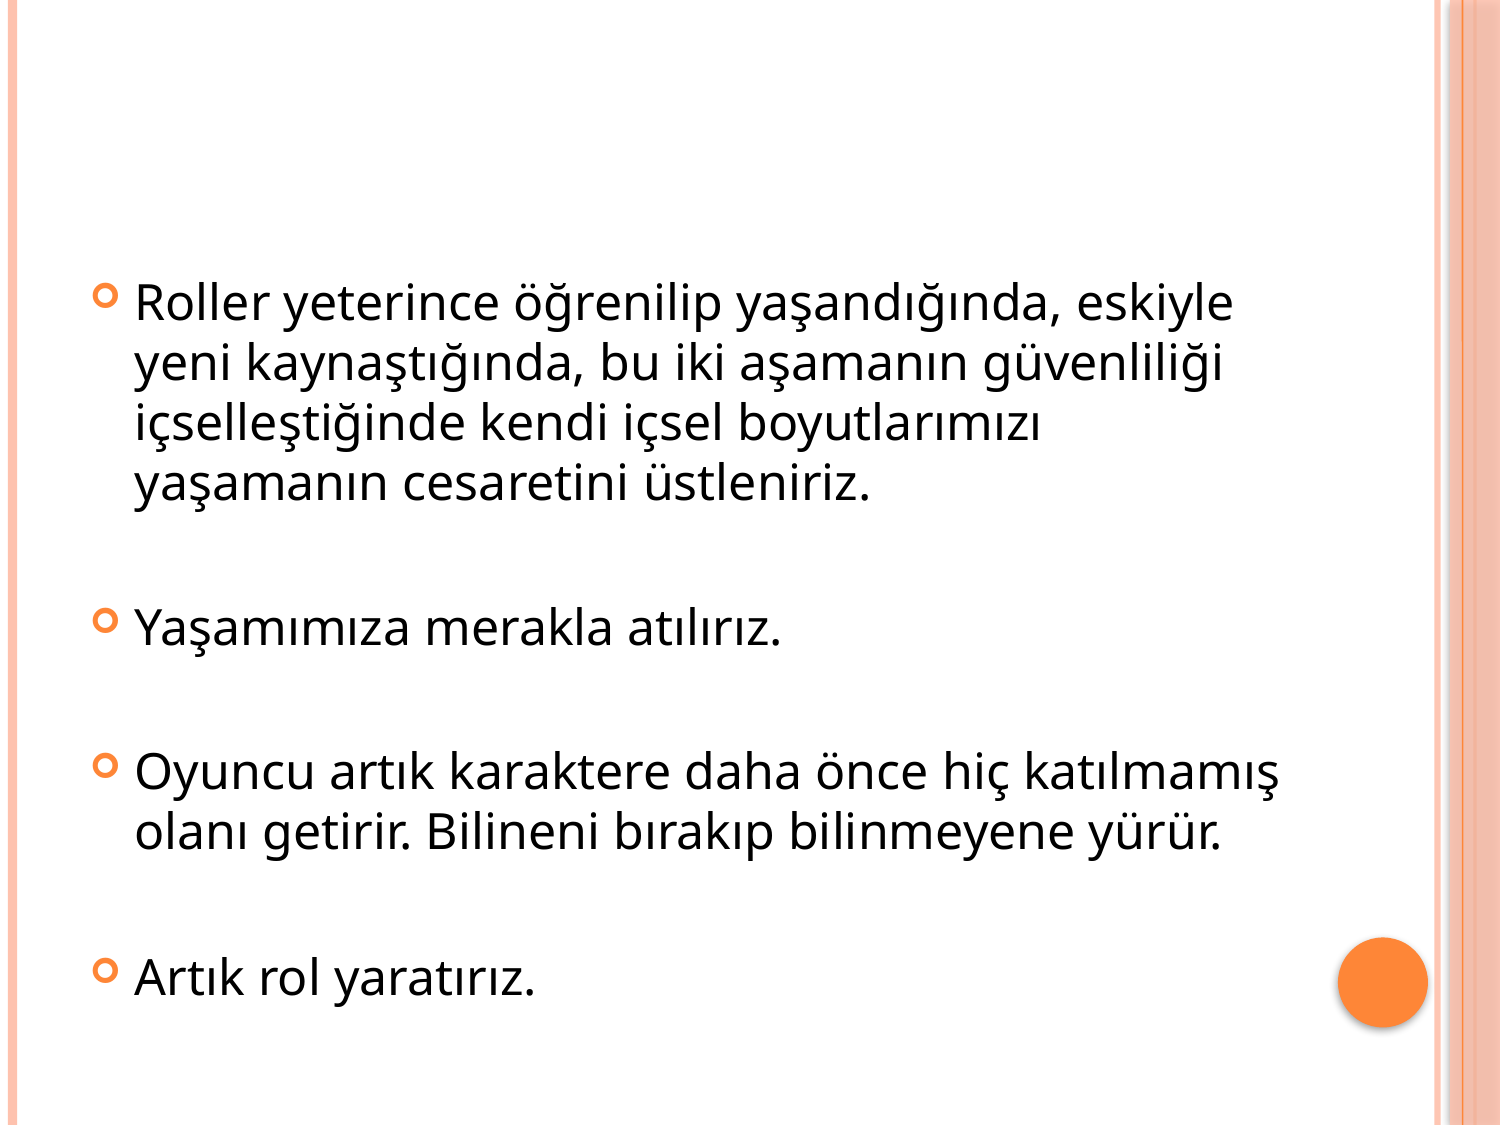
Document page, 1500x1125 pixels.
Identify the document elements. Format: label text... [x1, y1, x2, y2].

list Roller yeterince öğrenilip yaşandığında, eskiyle yeni kaynaştığında, bu iki aşamanın güvenliliği içselleştiğinde kendi içsel boyutlarımızı yaşamanın cesaretini üstleniriz. Yaşamımıza merakla atılırız. Oyuncu artık karaktere daha önce hiç katılmamış olanı getirir. Bilineni bırakıp bilinmeyene yürür. Artık rol yaratırız. [75, 262, 1300, 1062]
